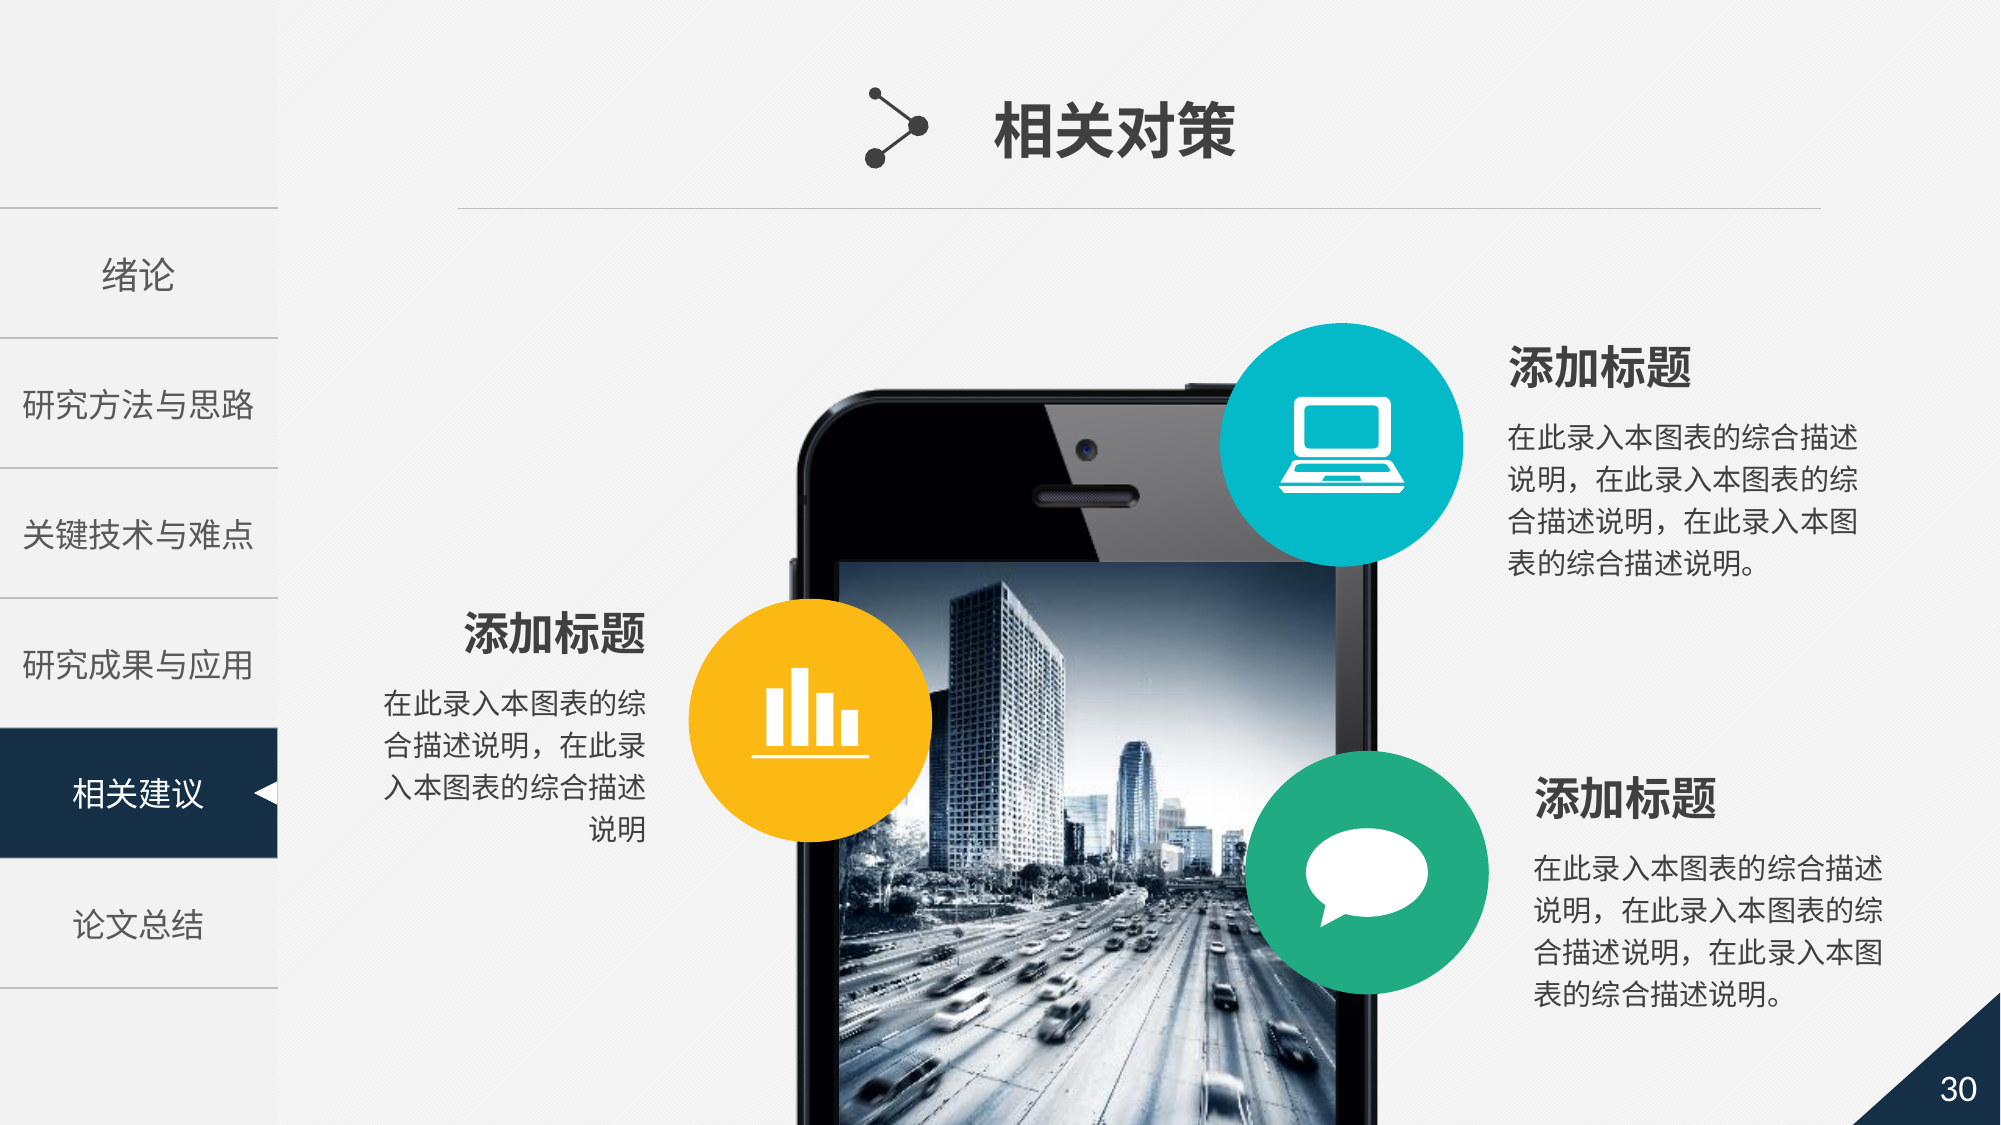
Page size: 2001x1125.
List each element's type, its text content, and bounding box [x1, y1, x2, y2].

text_box 添加标题 [1494, 331, 1708, 402]
text_box 在此录入本图表的综合描述说明，在此录入本图表的综合描述说明 [352, 671, 663, 855]
text_box 在此录入本图表的综合描述说明，在此录入本图表的综合描述说明，在此录入本图表的综合描述说明。 [1492, 405, 1894, 588]
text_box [1245, 750, 1489, 995]
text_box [875, 93, 919, 159]
text_box 在此录入本图表的综合描述说明，在此录入本图表的综合描述说明，在此录入本图表的综合描述说明。 [1518, 836, 1919, 1019]
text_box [1219, 323, 1464, 567]
text_box 添加标题 [447, 597, 662, 668]
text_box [688, 598, 933, 843]
text_box 相关对策 [979, 84, 1254, 173]
text_box 添加标题 [1519, 762, 1733, 832]
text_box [704, 383, 1487, 1125]
